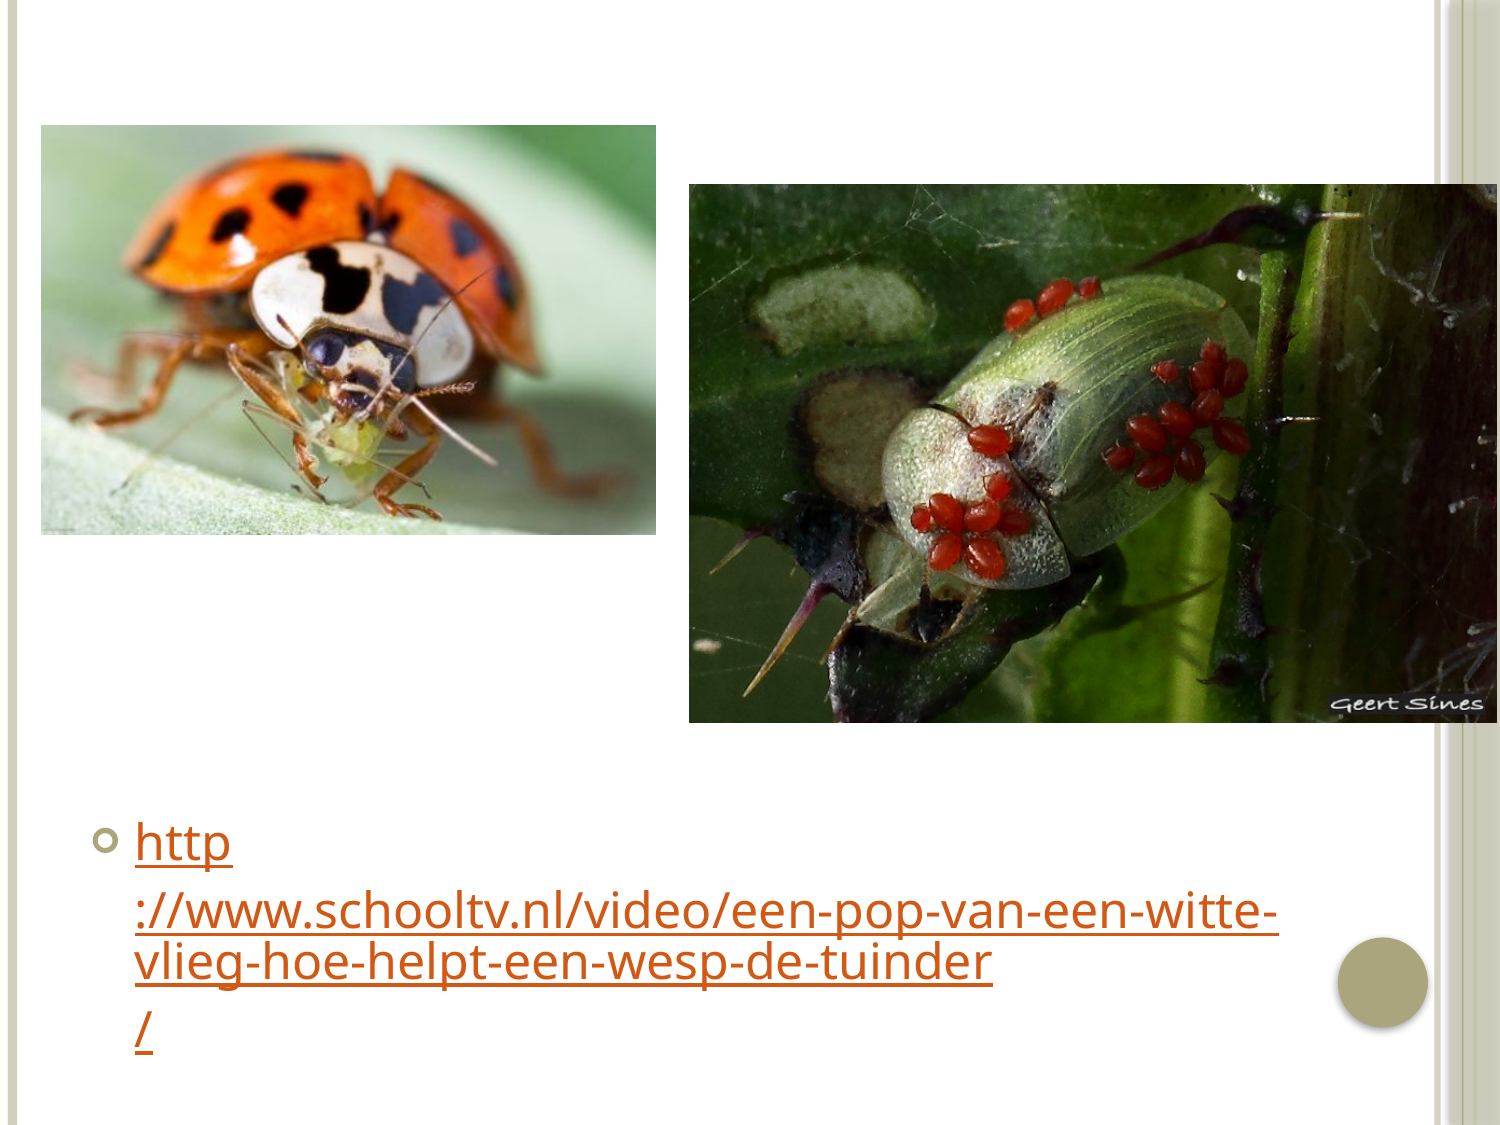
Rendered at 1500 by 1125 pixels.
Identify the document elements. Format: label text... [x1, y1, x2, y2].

picture [40, 124, 656, 535]
list http://www.schooltv.nl/video/een-pop-van-een-witte-vlieg-hoe-helpt-een-wesp-de-tuinder/ [75, 78, 1300, 1062]
picture [689, 183, 1498, 724]
